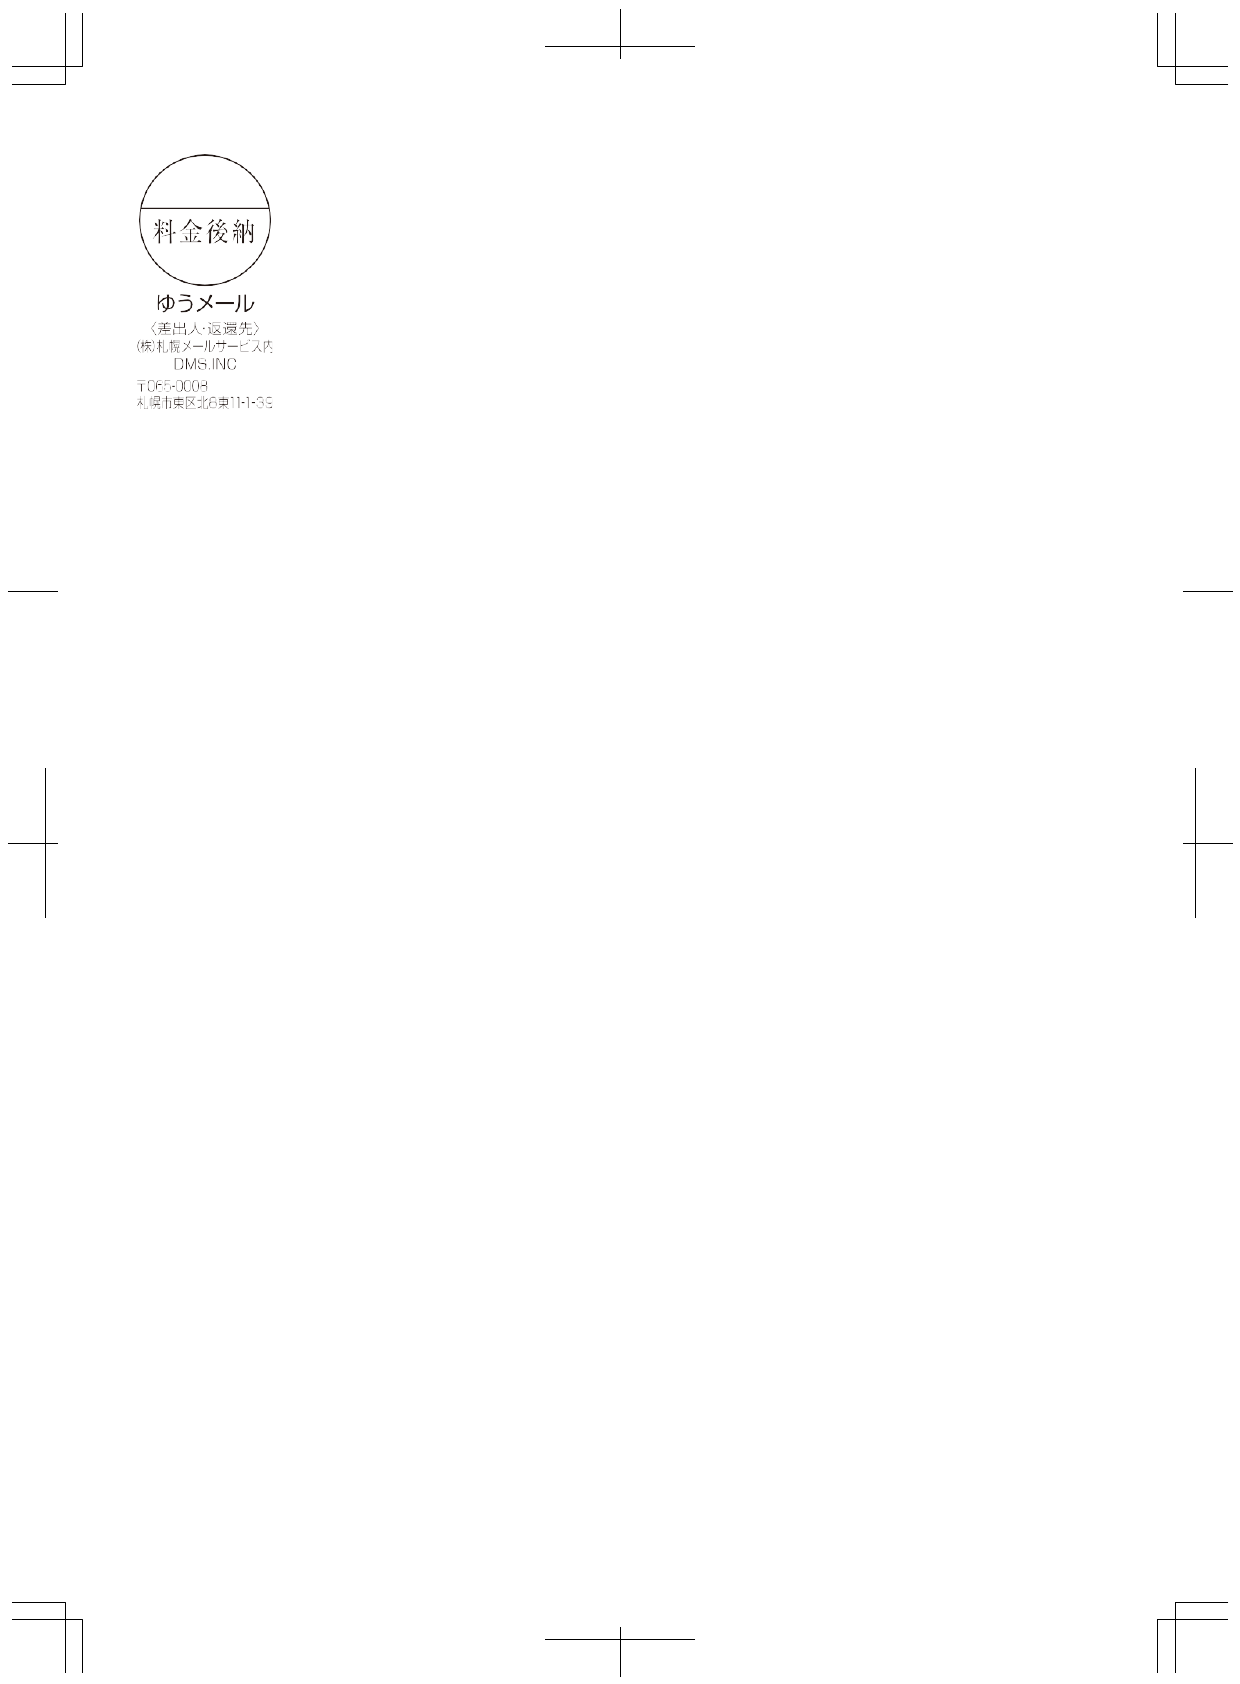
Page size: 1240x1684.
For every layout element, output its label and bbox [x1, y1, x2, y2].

text_box [544, 1626, 696, 1678]
text_box [544, 9, 696, 60]
text_box [137, 154, 273, 409]
